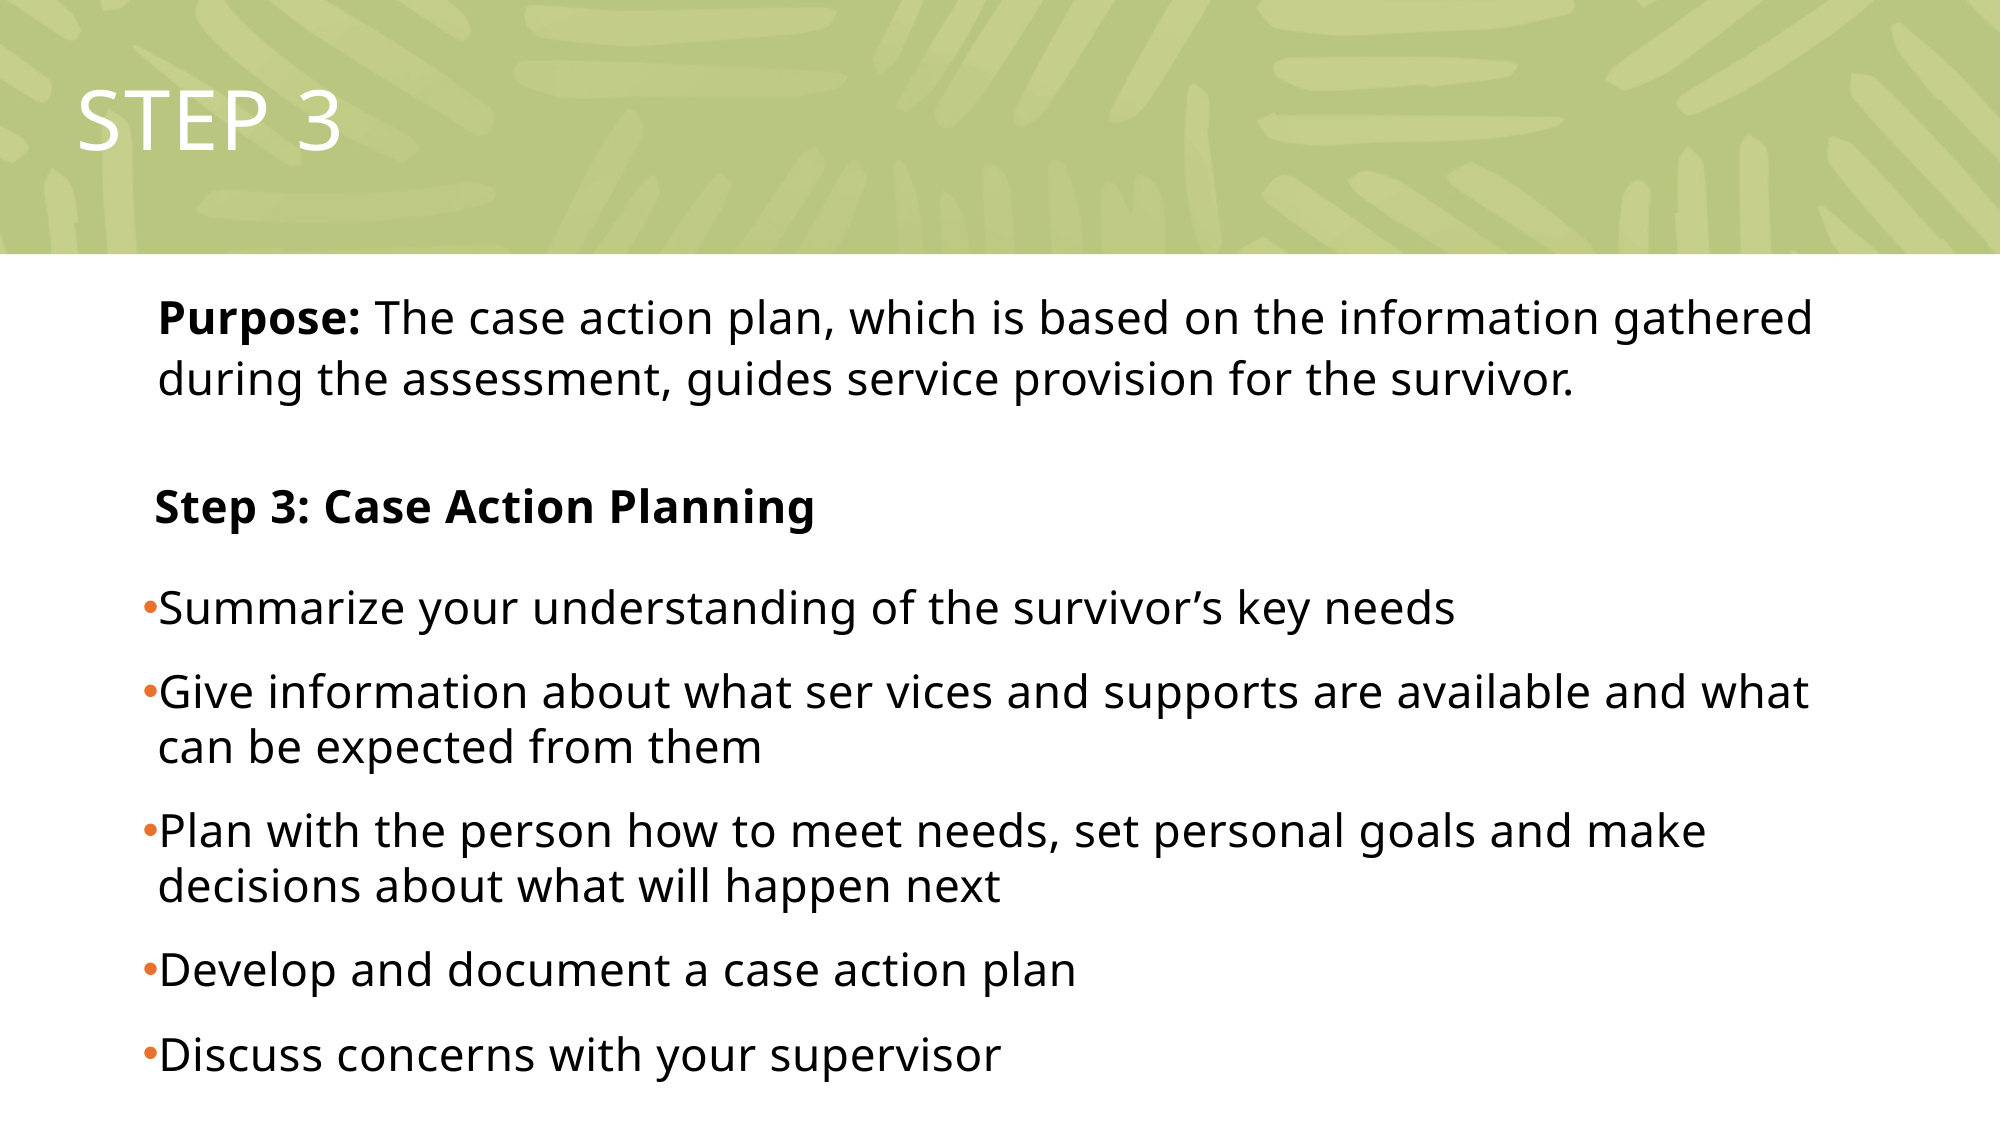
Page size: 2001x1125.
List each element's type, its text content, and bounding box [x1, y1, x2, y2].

picture [0, 0, 2000, 1125]
title Step 3 [61, 33, 1938, 220]
list Purpose: The case action plan, which is based on the information gathered during the assessment, guides service provision for the survivor. Step 3: Case Action Planning Summarize your understanding of the survivor’s key needs Give information about what ser vices and supports are available and what can be expected from them Plan with the person how to meet needs, set personal goals and make decisions about what will happen next Develop and document a case action plan Discuss concerns with your supervisor [134, 275, 1849, 937]
